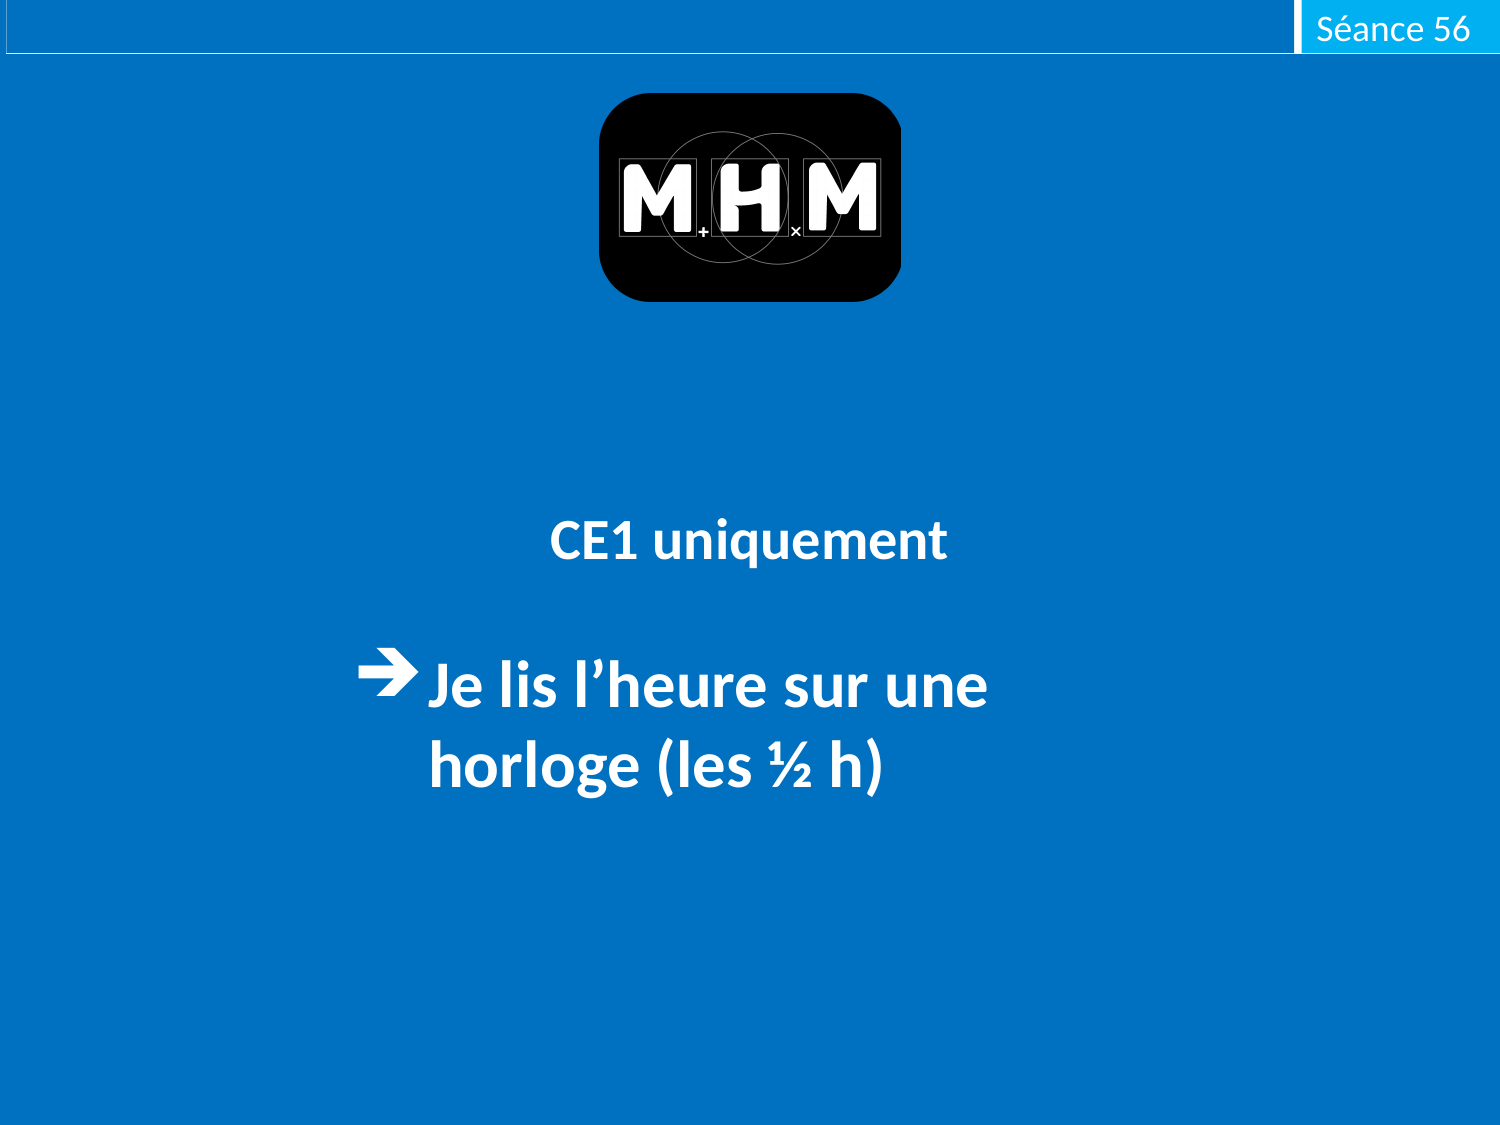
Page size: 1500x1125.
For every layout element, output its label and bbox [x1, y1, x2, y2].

text_box [0, 54, 1500, 1125]
